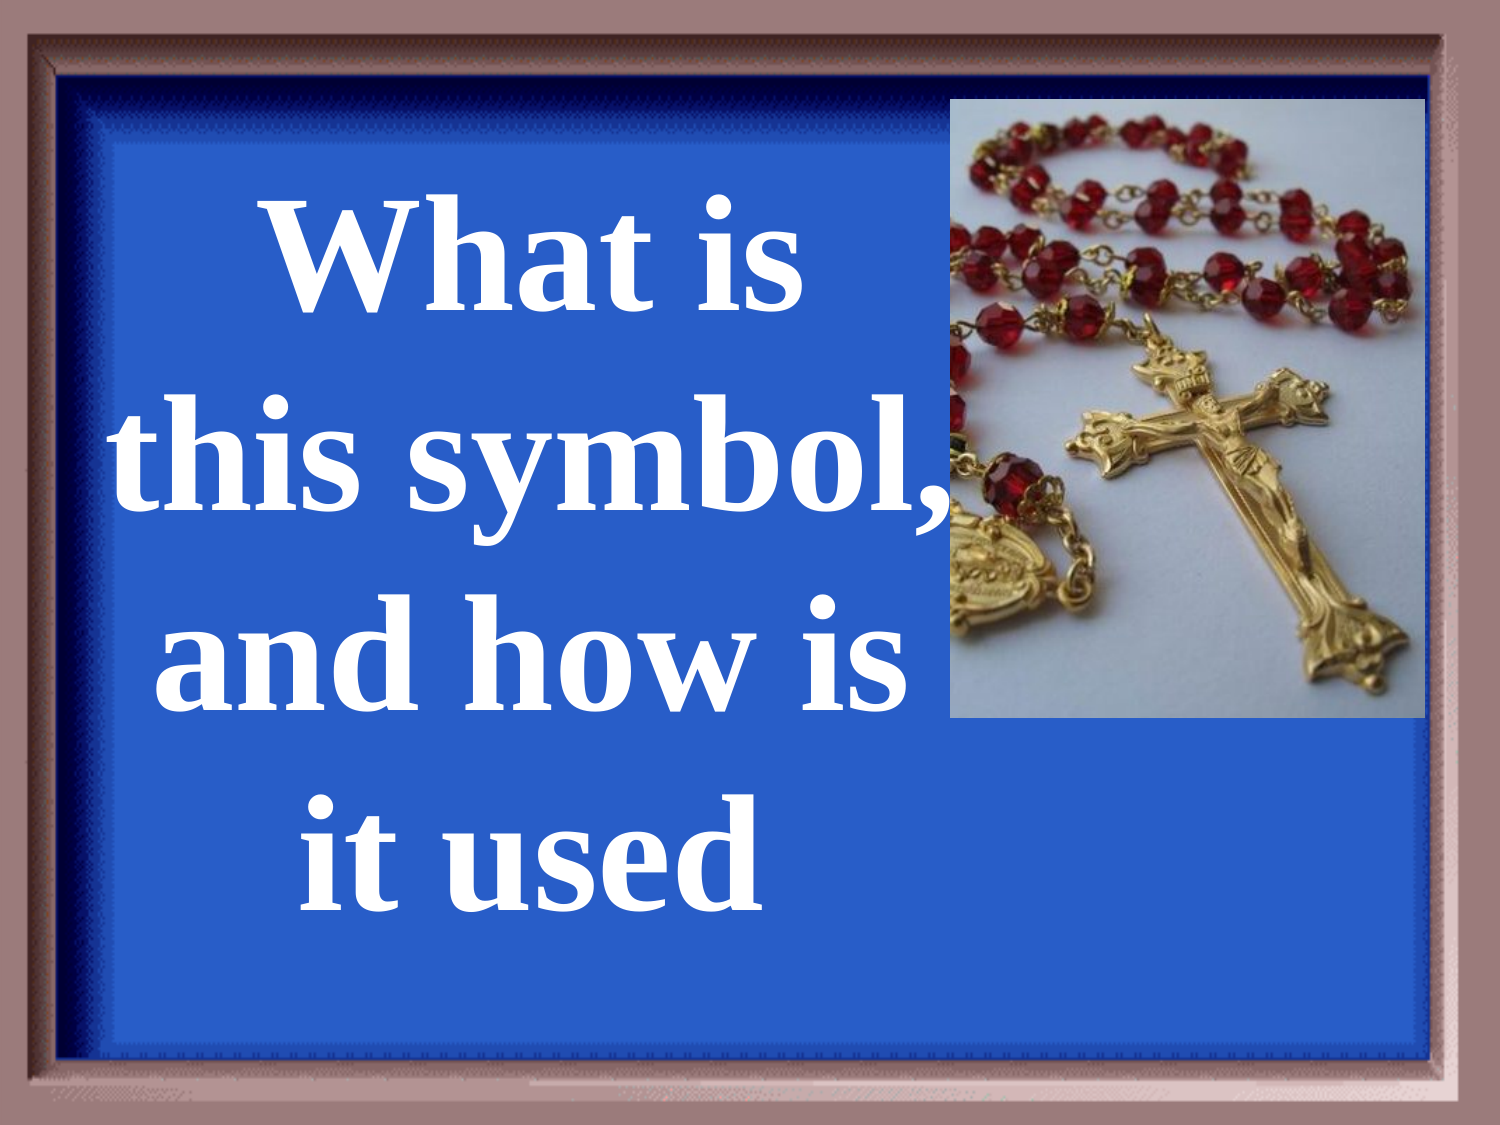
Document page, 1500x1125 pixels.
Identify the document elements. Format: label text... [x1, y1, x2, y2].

picture [0, 0, 1500, 1125]
title What is this symbol, and how is it used [87, 450, 944, 638]
